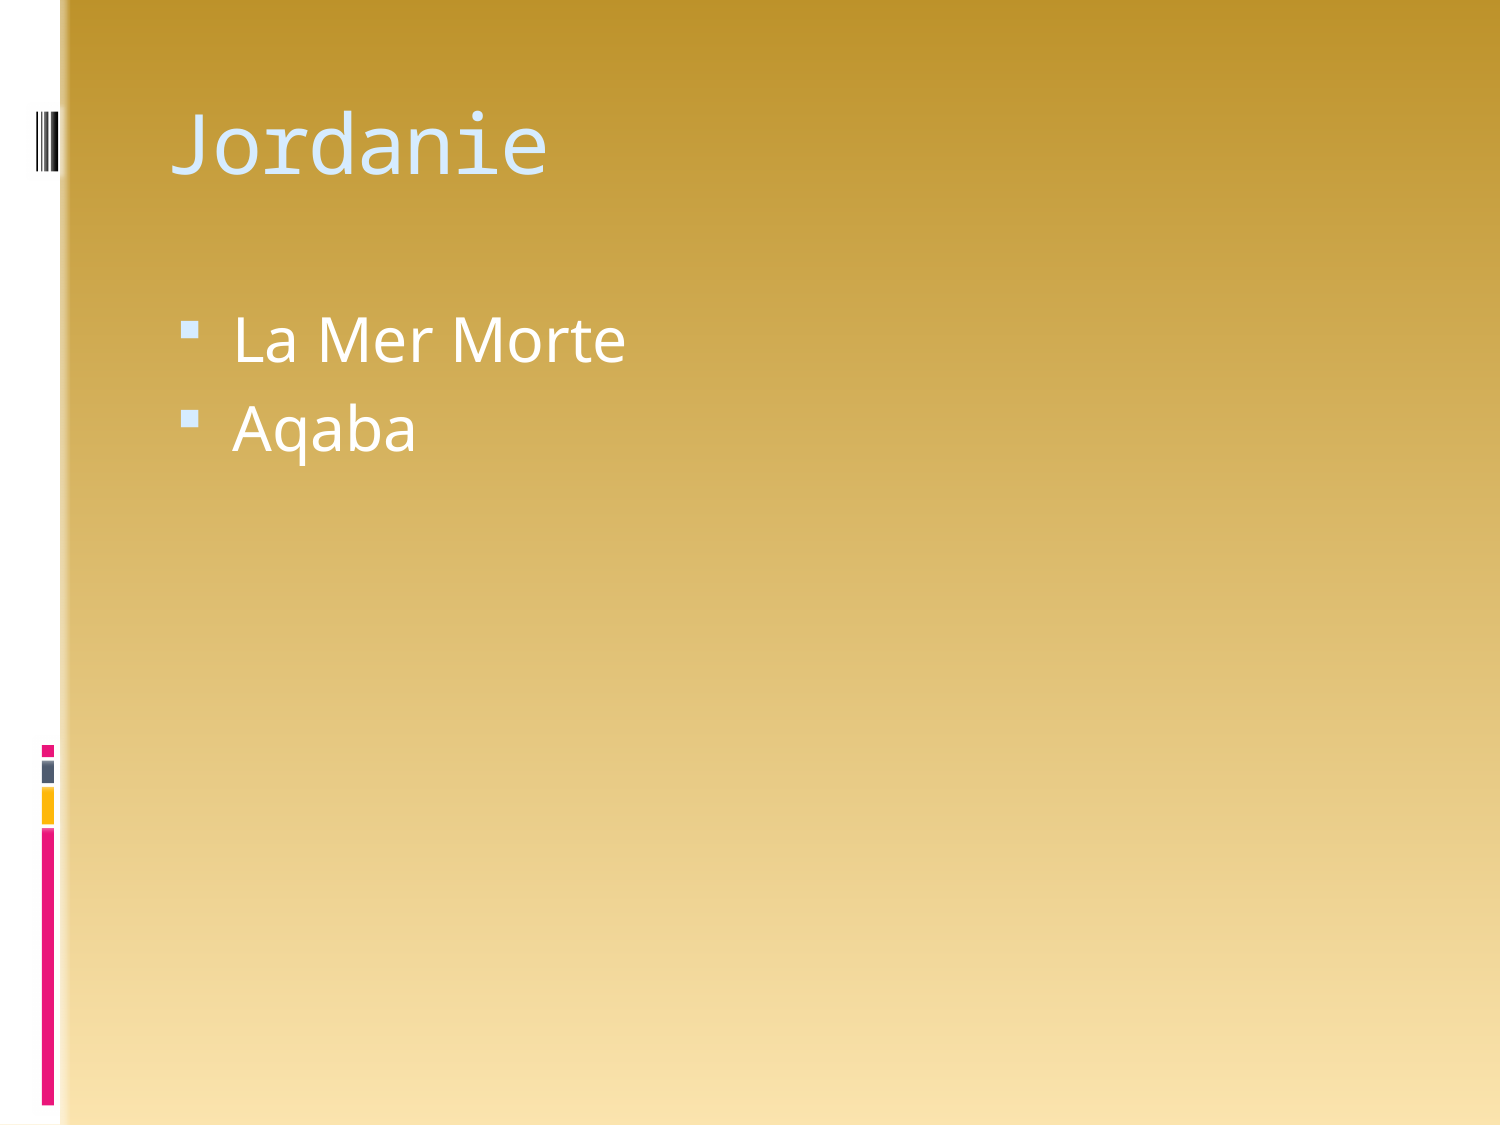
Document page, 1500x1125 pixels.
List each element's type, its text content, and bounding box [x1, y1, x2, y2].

title Jordanie [150, 83, 1425, 234]
list La Mer Morte Aqaba [150, 292, 1425, 1043]
